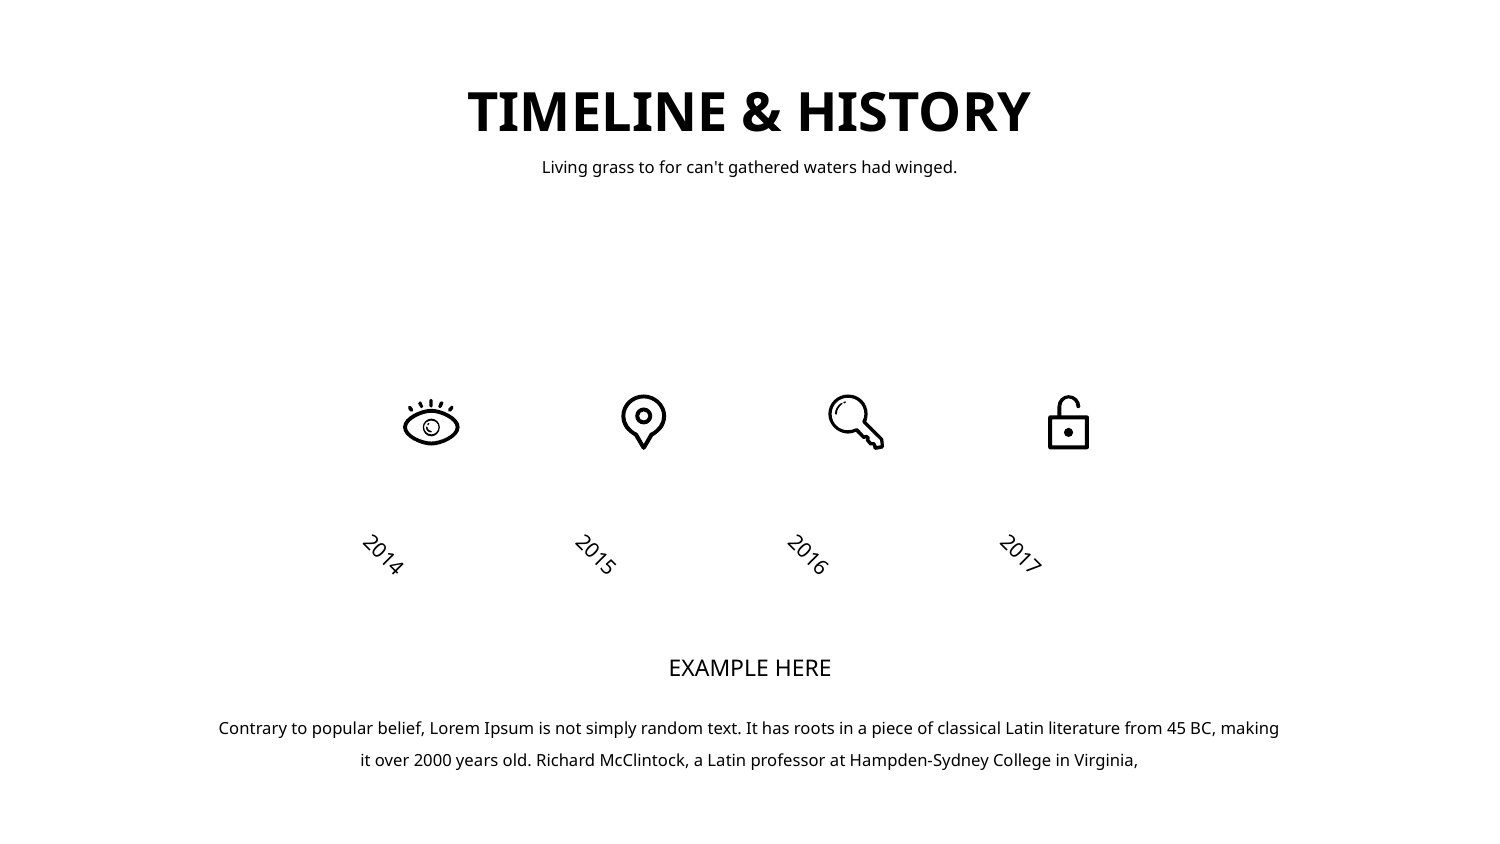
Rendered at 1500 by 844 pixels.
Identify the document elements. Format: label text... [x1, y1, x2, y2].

text_box [621, 394, 667, 450]
text_box [1048, 395, 1089, 450]
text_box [201, 647, 1299, 761]
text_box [828, 394, 885, 451]
text_box 2016 [699, 443, 847, 592]
text_box Living grass to for can't gathered waters had winged. [491, 151, 1009, 182]
text_box TIMELINE & HISTORY [365, 71, 1135, 149]
text_box 2017 [911, 443, 1059, 592]
text_box 2014 [274, 443, 422, 592]
text_box [403, 399, 460, 446]
text_box 2015 [486, 443, 635, 592]
